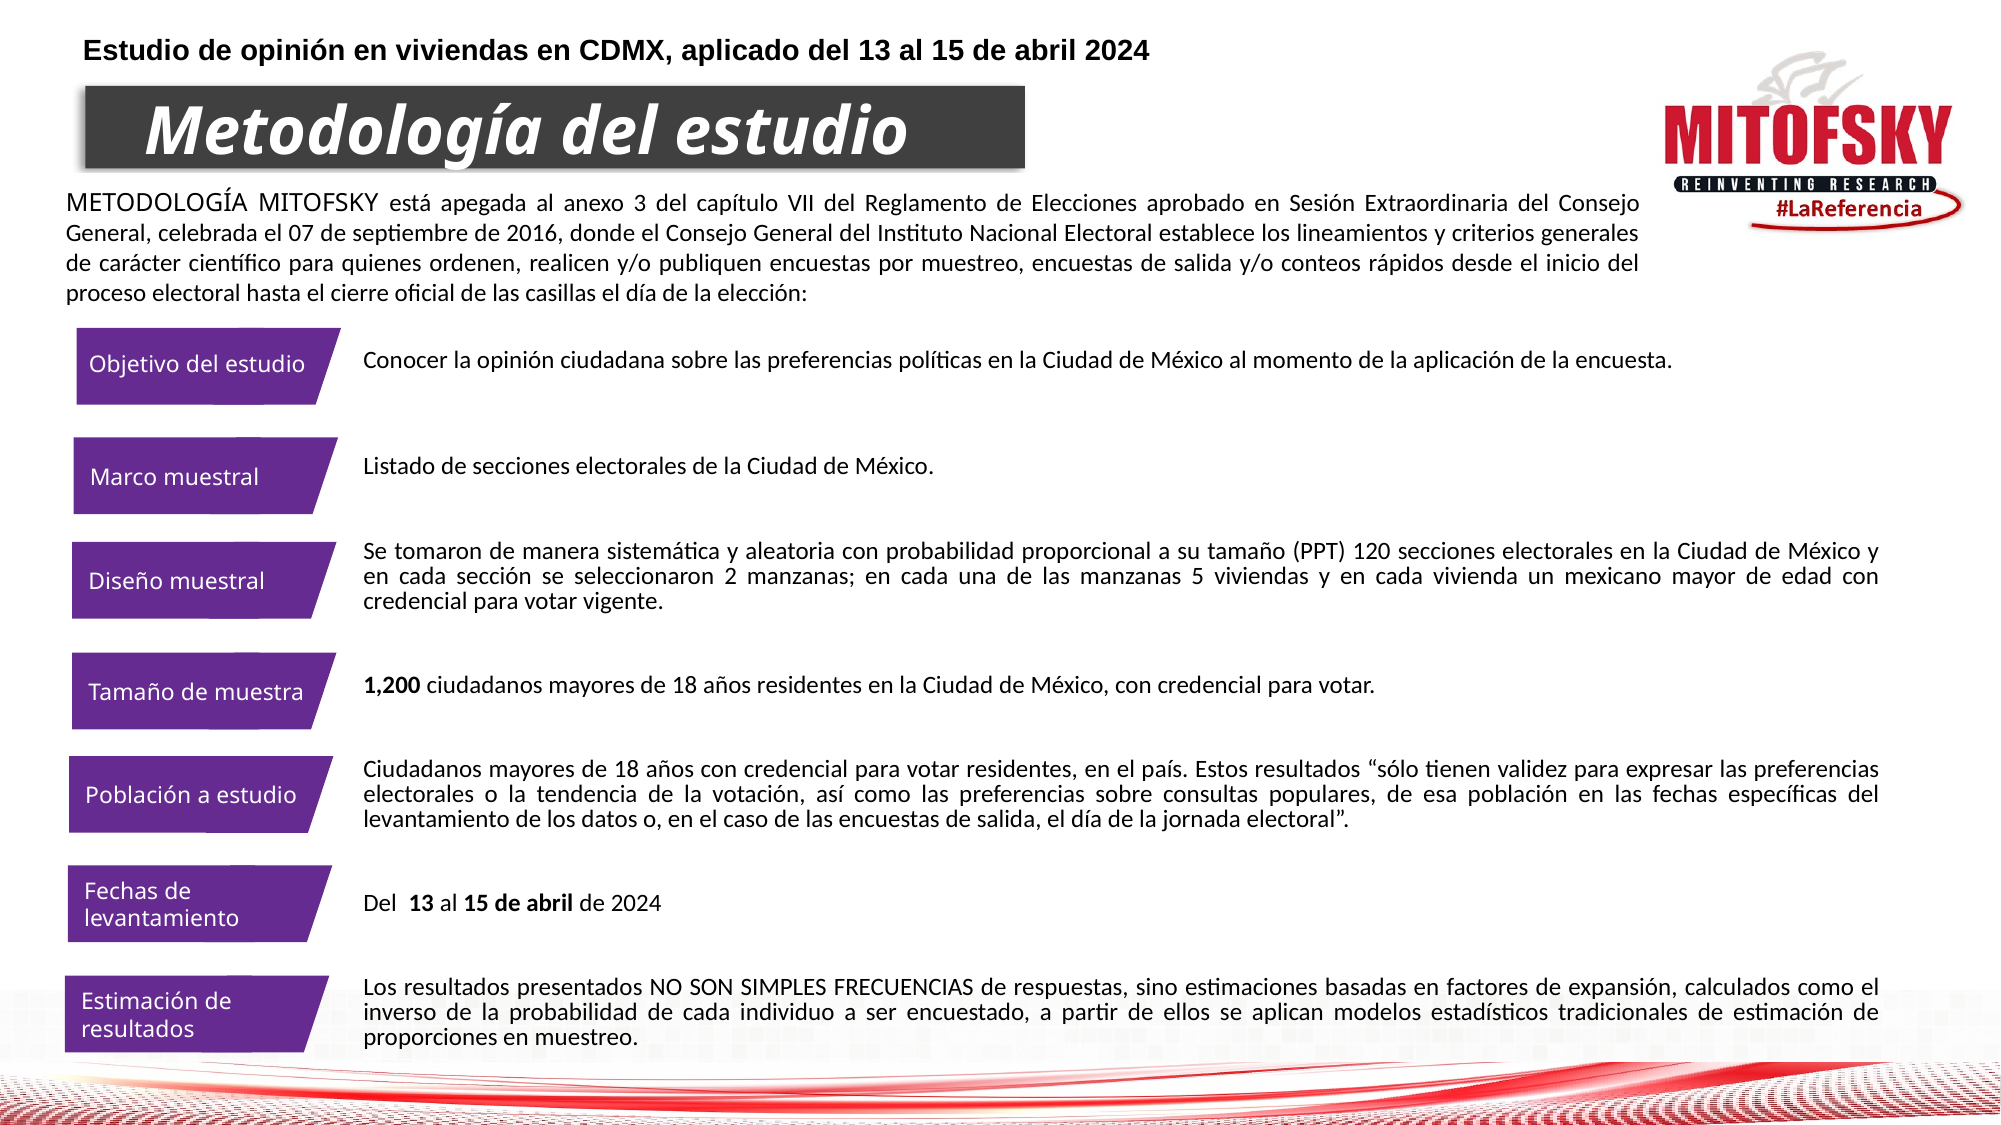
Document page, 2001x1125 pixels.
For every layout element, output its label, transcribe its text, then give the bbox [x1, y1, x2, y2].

text_box Tamaño de muestra [340, 658, 346, 724]
table_cell Se tomaron de manera sistemática y aleatoria con probabilidad proporcional a su tamaño (PPT) 120 secciones electorales en la Ciudad de México y en cada sección se seleccionaron 2 manzanas; en cada una de las manzanas 5 viviendas y en cada vivienda un mexicano mayor de edad con credencial para votar vigente. [348, 522, 1898, 634]
table_header Conocer la opinión ciudadana sobre las preferencias políticas en la Ciudad de México al momento de la aplicación de la encuesta. [348, 309, 1898, 416]
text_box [68, 755, 334, 834]
table_cell Ciudadanos mayores de 18 años con credencial para votar residentes, en el país. Estos resultados “sólo tienen validez para expresar las preferencias electorales o la tendencia de la votación, así como las preferencias sobre consultas populares, de esa población en las fechas específicas del levantamiento de los datos o, en el caso de las encuestas de salida, el día de la jornada electoral”. [348, 740, 1898, 852]
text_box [73, 437, 339, 515]
table_cell Listado de secciones electorales de la Ciudad de México. [348, 416, 1898, 522]
table_cell 1,200 ciudadanos mayores de 18 años residentes en la Ciudad de México, con credencial para votar. [348, 634, 1898, 740]
text_box Metodología del estudio [90, 77, 965, 178]
text_box Marco muestral [342, 443, 347, 509]
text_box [64, 975, 330, 1053]
text_box Población a estudio [337, 762, 343, 828]
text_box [67, 865, 333, 943]
table_cell Del 13 al 15 de abril de 2024 [348, 852, 1898, 959]
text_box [71, 652, 337, 730]
picture [1656, 12, 1989, 242]
text_box Diseño muestral [340, 547, 346, 613]
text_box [71, 541, 337, 619]
text_box METODOLOGÍA MITOFSKY está apegada al anexo 3 del capítulo VII del Reglamento de Elecciones aprobado en Sesión Extraordinaria del Consejo General, celebrada el 07 de septiembre de 2016, donde el Consejo General del Instituto Nacional Electoral establece los lineamientos y criterios generales de carácter científico para quienes ordenen, realicen y/o publiquen encuestas por muestreo, encuestas de salida y/o conteos rápidos desde el inicio del proceso electoral hasta el cierre oficial de las casillas el día de la elección: [51, 172, 1658, 320]
picture [0, 1062, 2001, 1125]
table_cell Los resultados presentados NO SON SIMPLES FRECUENCIAS de respuestas, sino estimaciones basadas en factores de expansión, calculados como el inverso de la probabilidad de cada individuo a ser encuestado, a partir de ellos se aplican modelos estadísticos tradicionales de estimación de proporciones en muestreo. [348, 959, 1898, 1070]
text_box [76, 327, 342, 405]
